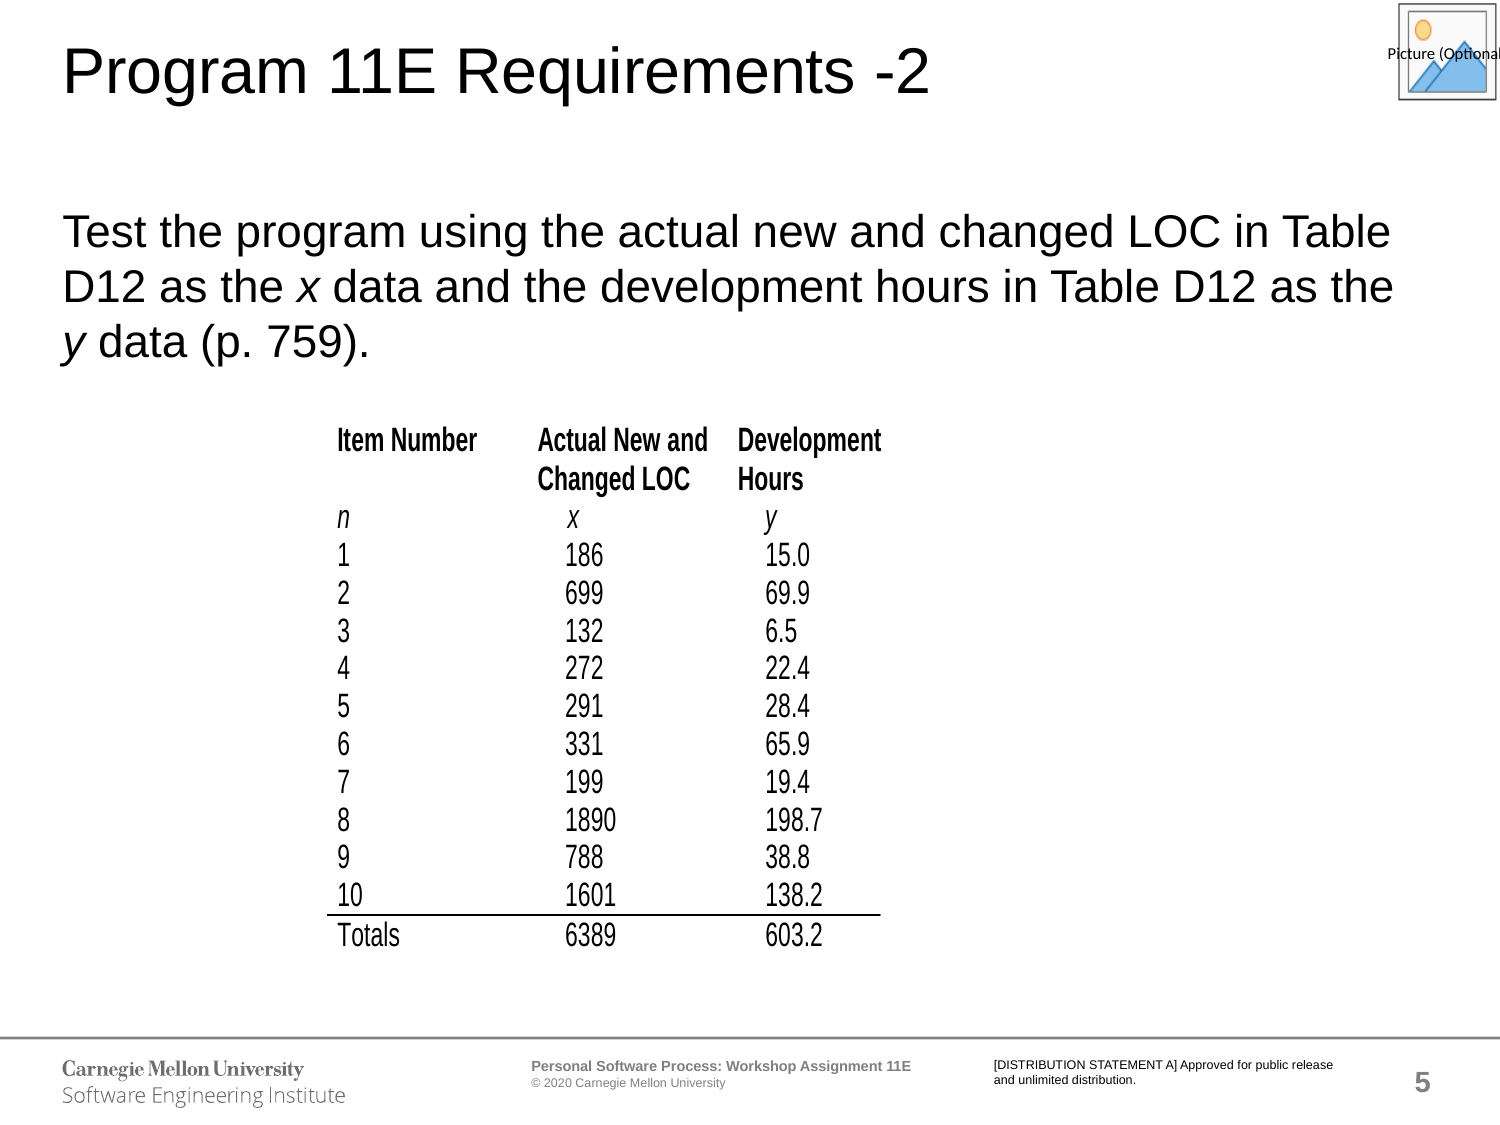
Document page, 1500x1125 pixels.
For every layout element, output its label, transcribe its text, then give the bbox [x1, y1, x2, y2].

list Test the program using the actual new and changed LOC in Table D12 as the x data and the development hours in Table D12 as the y data (p. 759). [62, 201, 1431, 413]
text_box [31, 419, 881, 993]
title Program 11E Requirements -2 [62, 37, 1338, 182]
picture [1394, 0, 1500, 105]
